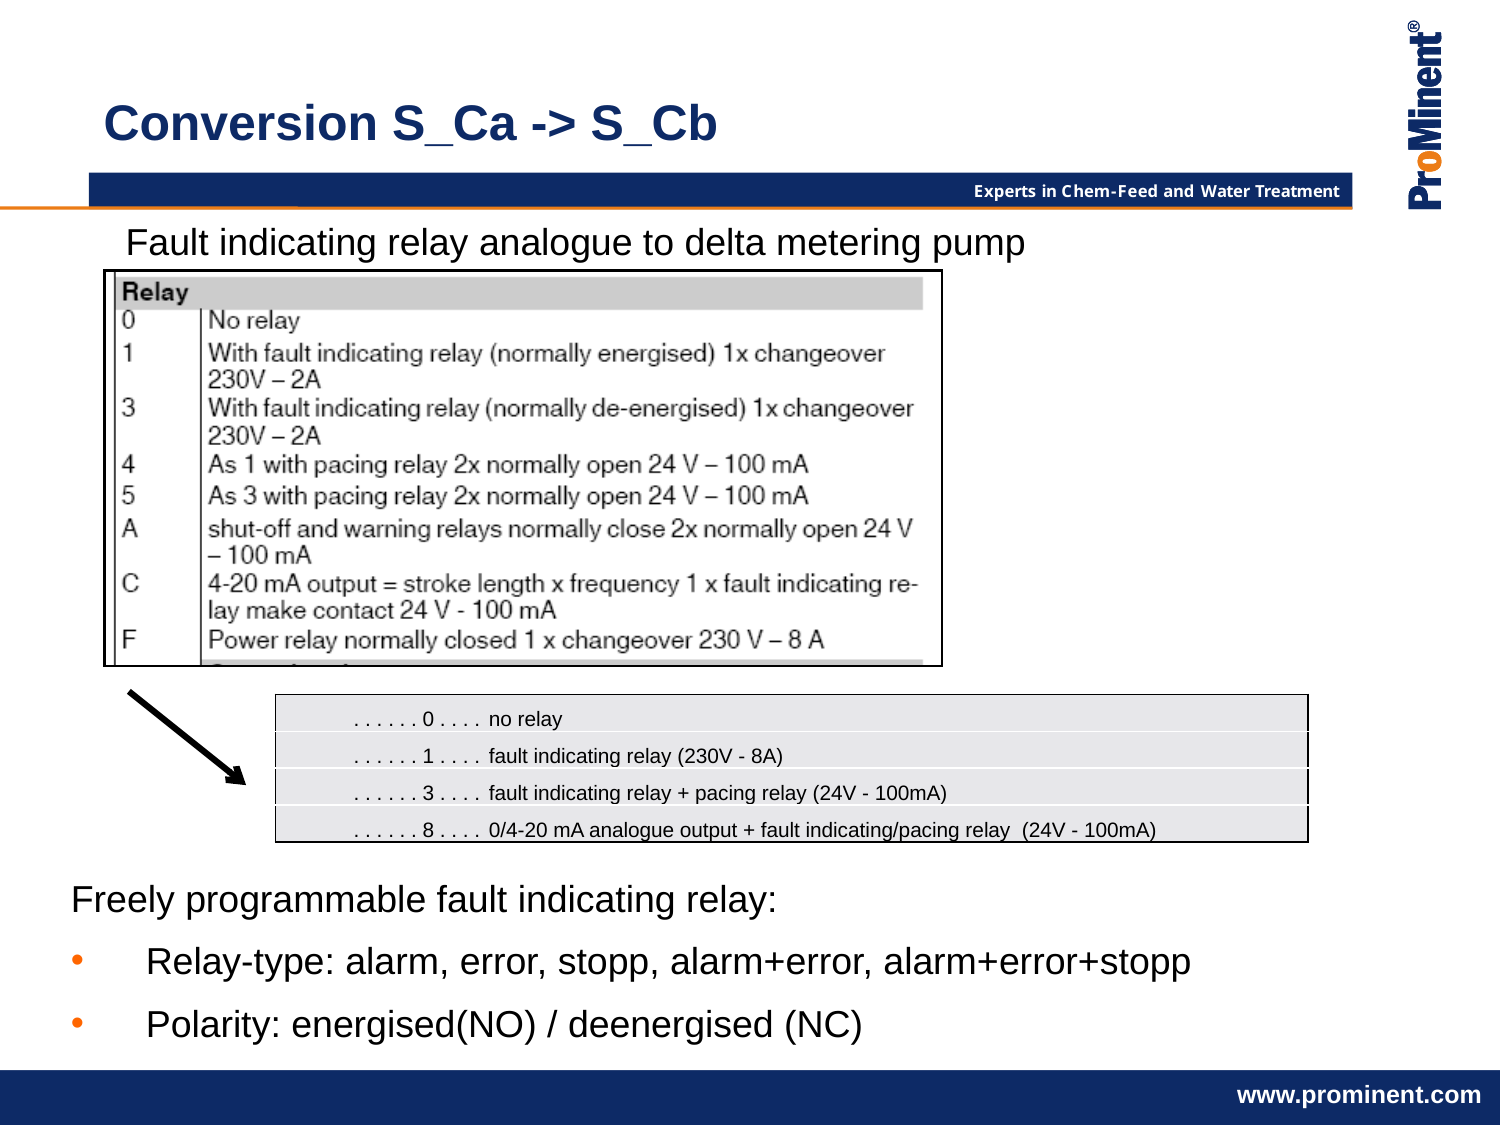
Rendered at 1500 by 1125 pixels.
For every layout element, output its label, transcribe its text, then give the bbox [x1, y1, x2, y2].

table_cell . . . . . . 3 . . . . [276, 769, 488, 804]
table_cell . . . . . . 1 . . . . [276, 732, 488, 767]
table_cell 0/4-20 mA analogue output + fault indicating/pacing relay (24V - 100mA) [488, 806, 1307, 841]
text_box Fault indicating relay analogue to delta metering pump [110, 210, 1041, 271]
text_box Freely programmable fault indicating relay: Relay-type: alarm, error, stopp, alarm+error, alarm+error+stopp Polarity: energised(NO) / deenergised (NC) [56, 867, 1208, 1052]
table_cell . . . . . . 8 . . . . [276, 806, 488, 841]
picture [105, 271, 942, 666]
table_cell fault indicating relay (230V - 8A) [488, 732, 1307, 767]
title Conversion S_Ca -> S_Cb [88, 45, 1353, 197]
table_header . . . . . . 0 . . . . [276, 695, 488, 731]
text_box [128, 691, 247, 786]
table_cell fault indicating relay + pacing relay (24V - 100mA) [488, 769, 1307, 804]
table_header no relay [488, 695, 1307, 731]
